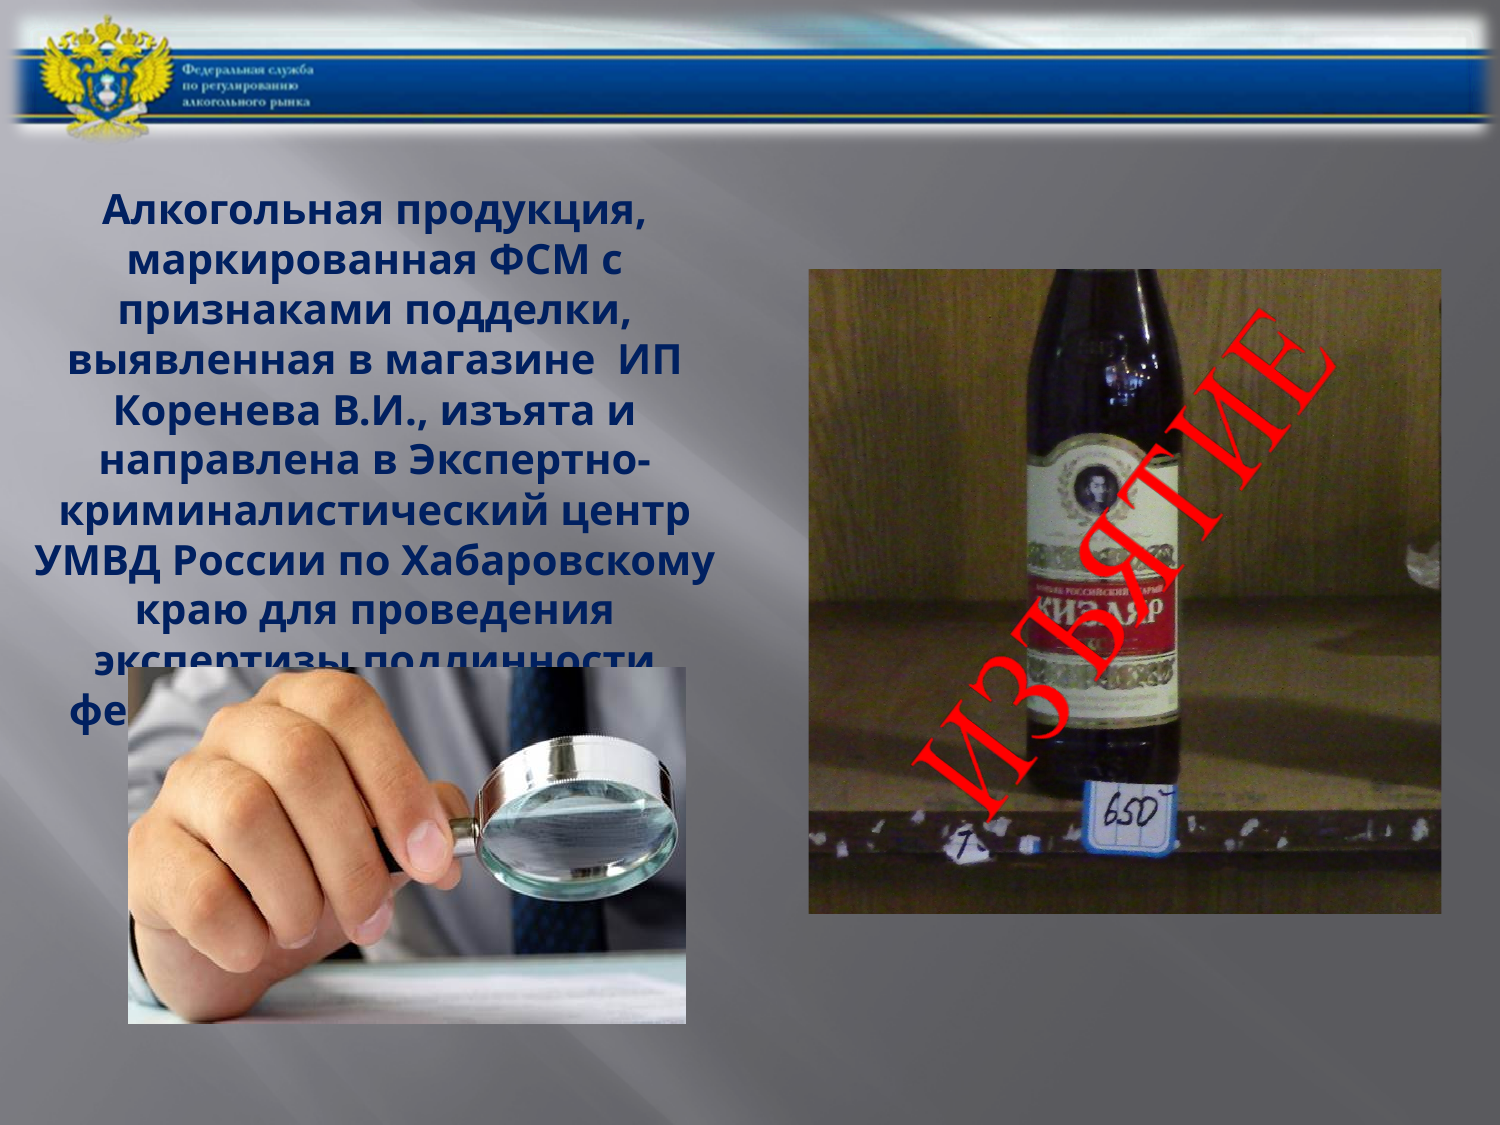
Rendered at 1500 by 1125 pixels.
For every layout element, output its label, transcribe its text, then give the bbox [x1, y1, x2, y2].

text_box Алкогольная продукция, маркированная ФСМ с признаками подделки, выявленная в магазине ИП Коренева В.И., изъята и направлена в Экспертно-криминалистический центр УМВД России по Хабаровскому краю для проведения экспертизы подлинности федеральных специальных марок. [0, 175, 750, 791]
picture [1, 0, 1500, 1123]
